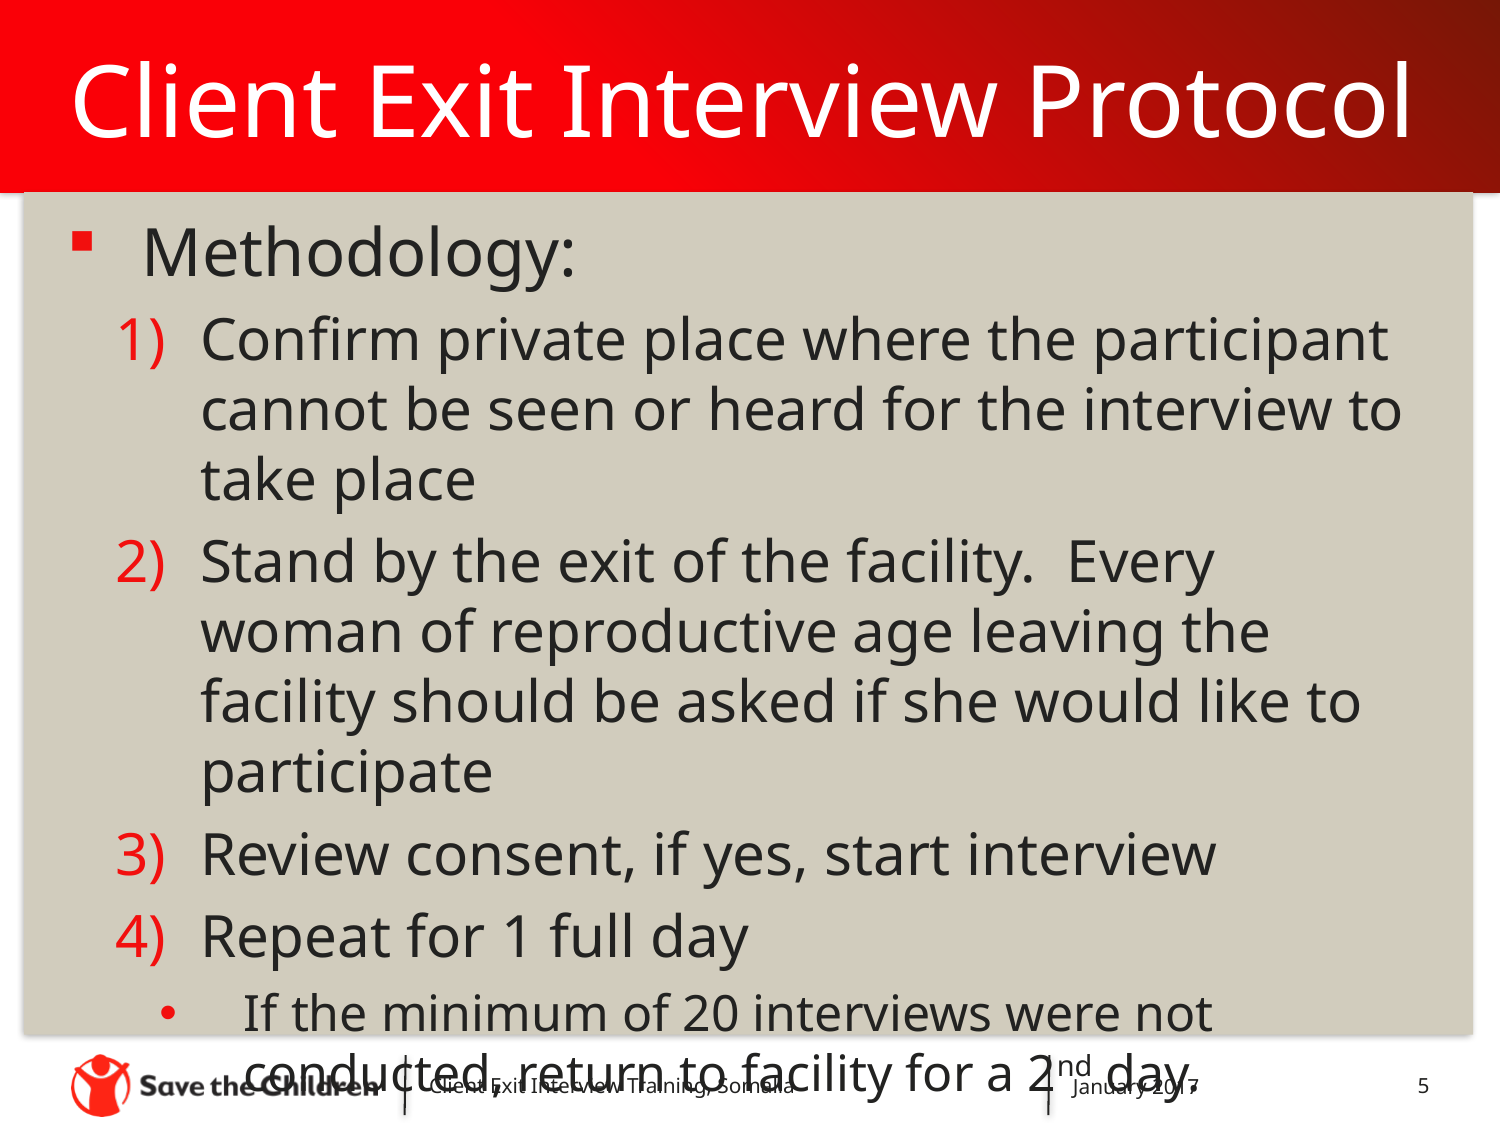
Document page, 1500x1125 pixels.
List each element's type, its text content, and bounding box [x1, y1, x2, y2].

footer Client Exit Interview Training, Somalia [414, 1056, 1042, 1117]
slide_number 5 [1317, 1056, 1445, 1117]
list Methodology: Confirm private place where the participant cannot be seen or heard for the interview to take place Stand by the exit of the facility. Every woman of reproductive age leaving the facility should be asked if she would like to participate Review consent, if yes, start interview Repeat for 1 full day If the minimum of 20 interviews were not conducted, return to facility for a 2nd day. [66, 209, 1425, 956]
picture [71, 1054, 378, 1117]
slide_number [1057, 1056, 1317, 1117]
title Client Exit Interview Protocol [69, 33, 1429, 163]
